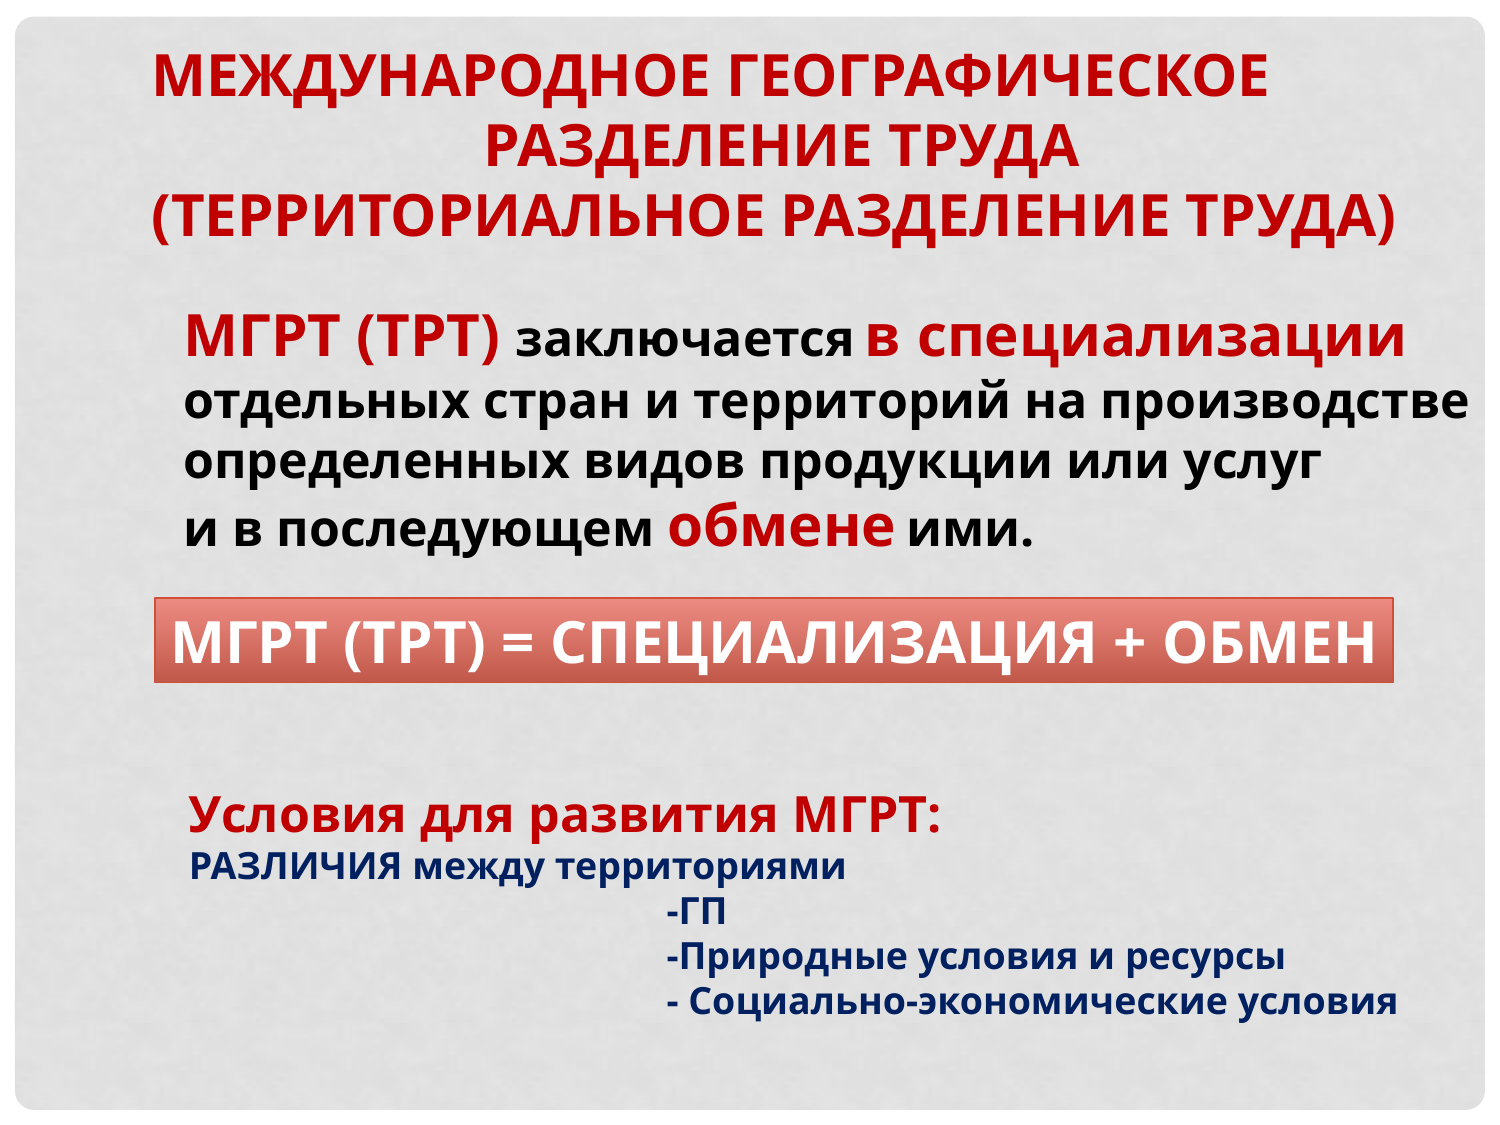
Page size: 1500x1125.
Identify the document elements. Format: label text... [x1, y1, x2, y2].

text_box МЕЖДУНАРОДНОЕ ГЕОГРАФИЧЕСКОЕ РАЗДЕЛЕНИЕ ТРУДА (ТЕРРИТОРИАЛЬНОЕ РАЗДЕЛЕНИЕ ТРУДА) [136, 30, 1412, 256]
text_box МГРТ (ТРТ) = СПЕЦИАЛИЗАЦИЯ + ОБМЕН [154, 597, 1394, 683]
text_box МГРТ (ТРТ) заключается в специализации отдельных стран и территорий на производстве определенных видов продукции или услуг и в последующем обмене ими. [168, 290, 1486, 566]
text_box Условия для развития МГРТ: РАЗЛИЧИЯ между территориями -ГП -Природные условия и ресурсы - Социально-экономические условия [174, 775, 1438, 1030]
